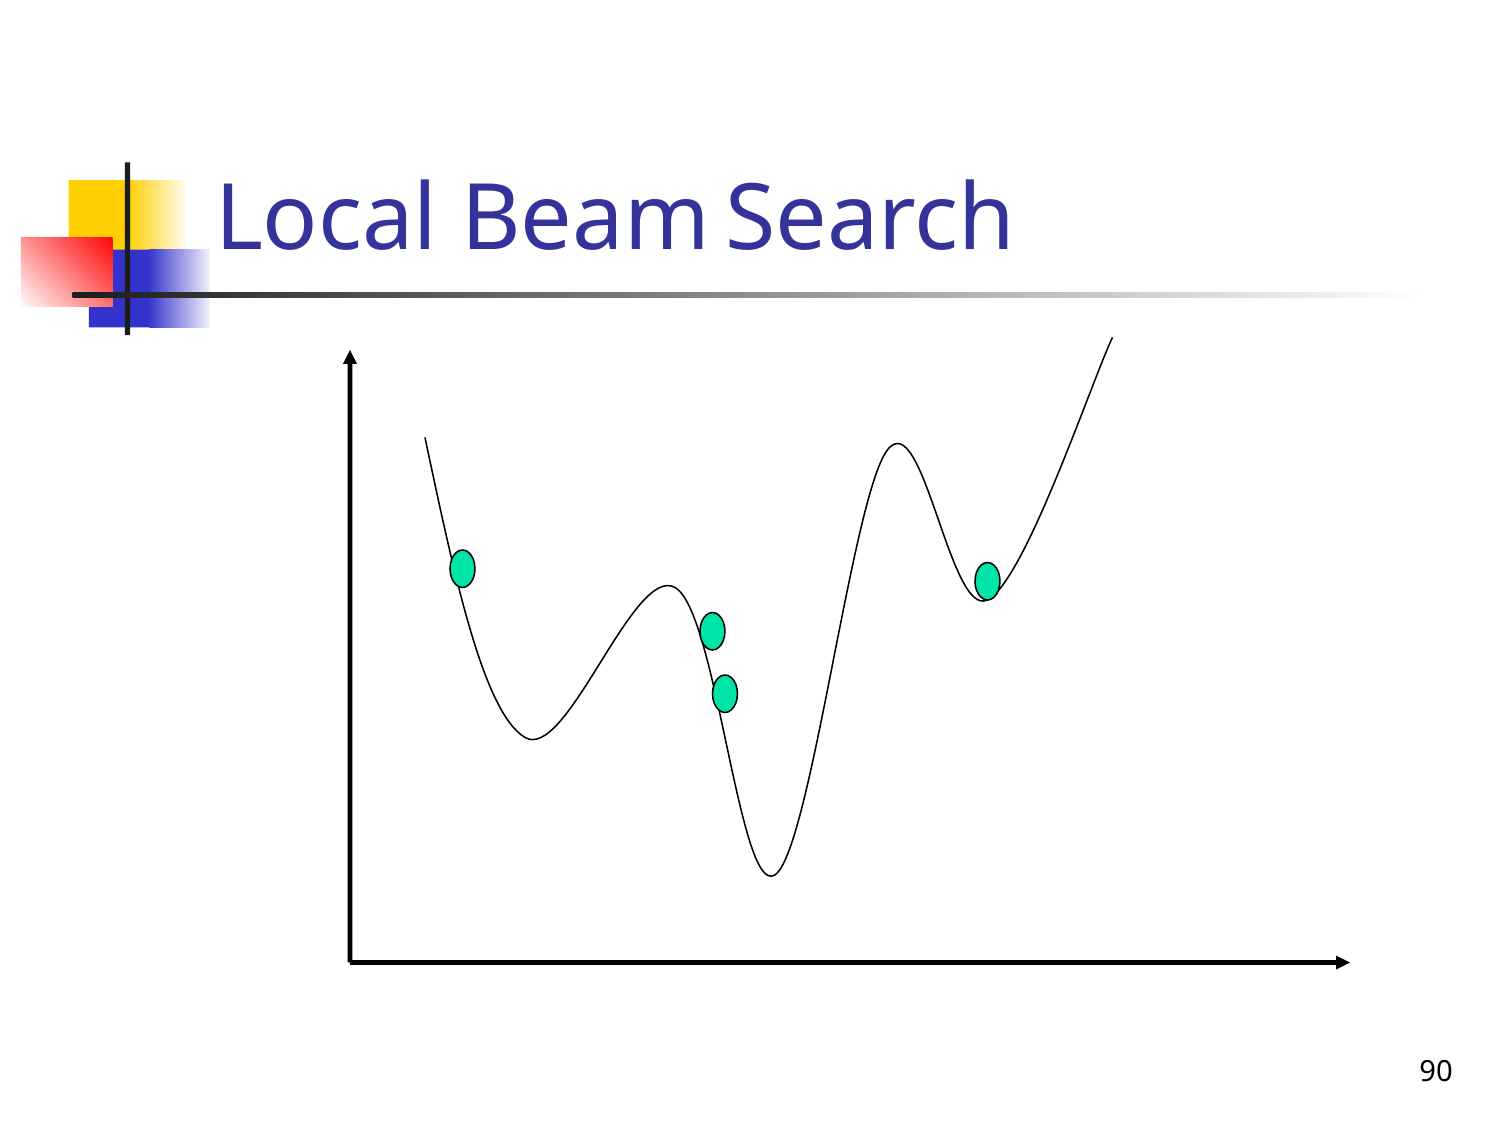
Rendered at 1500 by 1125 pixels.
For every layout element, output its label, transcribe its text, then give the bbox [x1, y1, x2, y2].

text_box [975, 562, 1000, 601]
text_box [343, 349, 357, 962]
text_box [450, 549, 475, 588]
title Local Beam Search [199, 140, 1479, 276]
slide_number 90 [1154, 1023, 1468, 1100]
text_box [699, 612, 725, 651]
text_box [712, 675, 738, 713]
text_box [424, 337, 1113, 877]
text_box [349, 956, 1351, 969]
